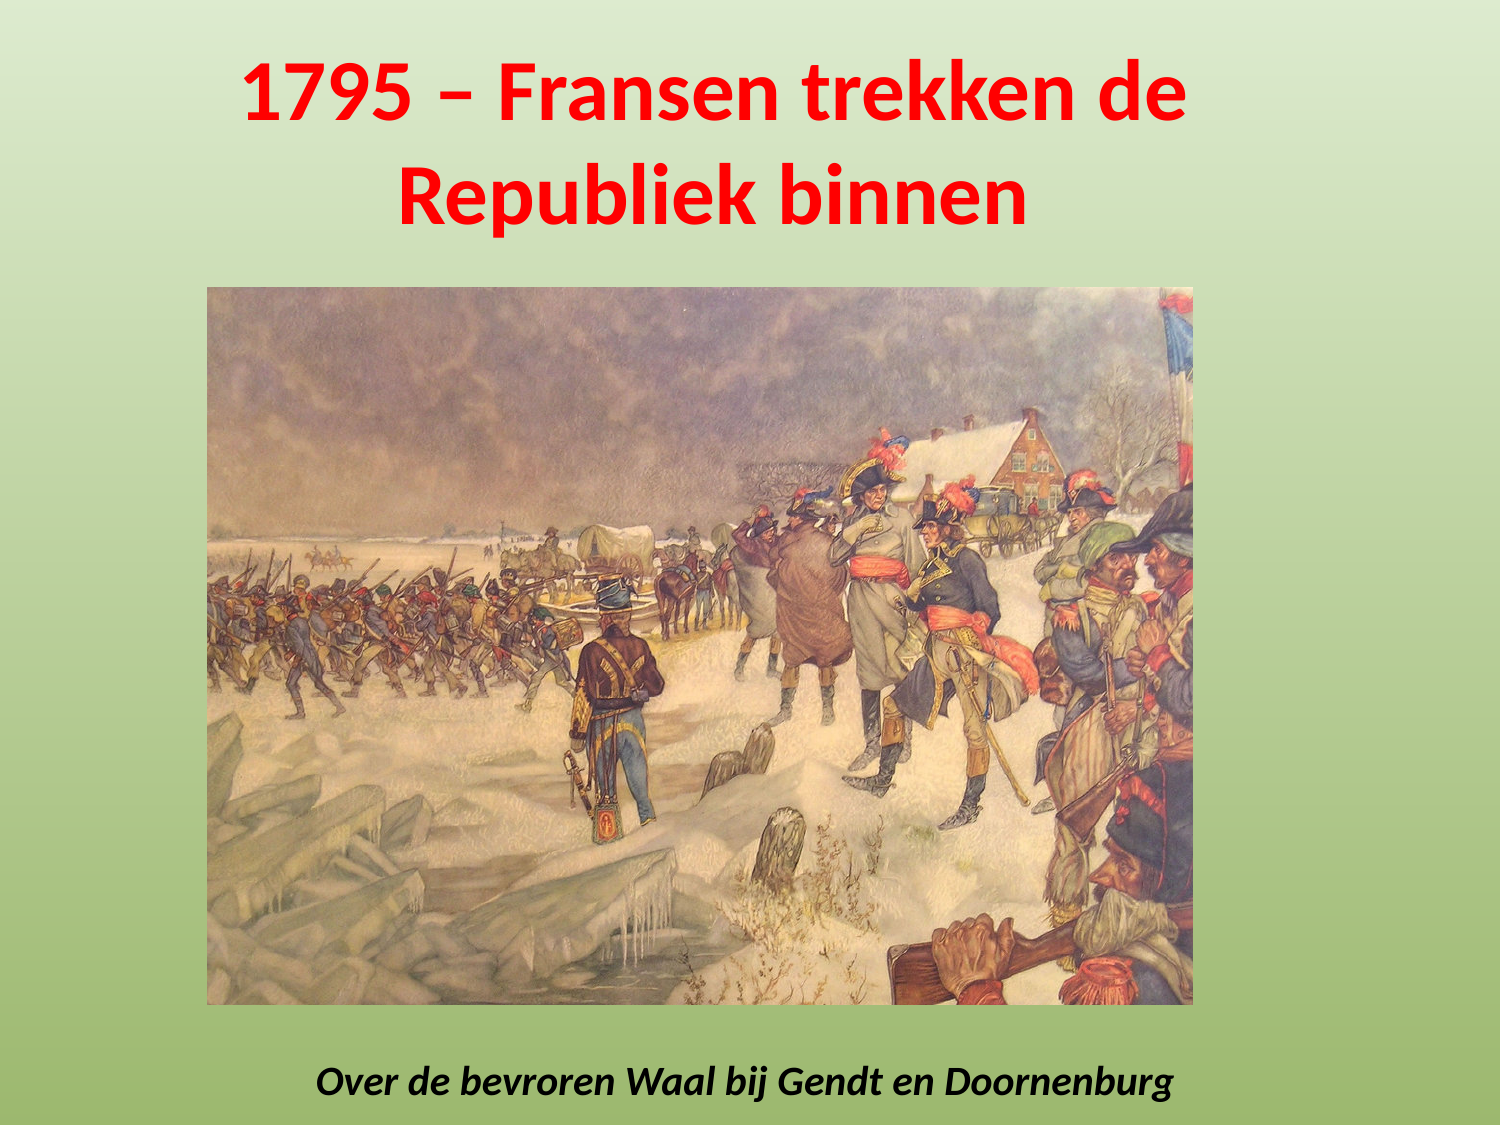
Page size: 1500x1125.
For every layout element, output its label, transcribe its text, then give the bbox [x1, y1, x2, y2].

title 1795 – Fransen trekken de Republiek binnen [75, 25, 1353, 250]
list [207, 287, 1193, 1006]
text_box Over de bevroren Waal bij Gendt en Doornenburg [301, 1046, 1223, 1112]
